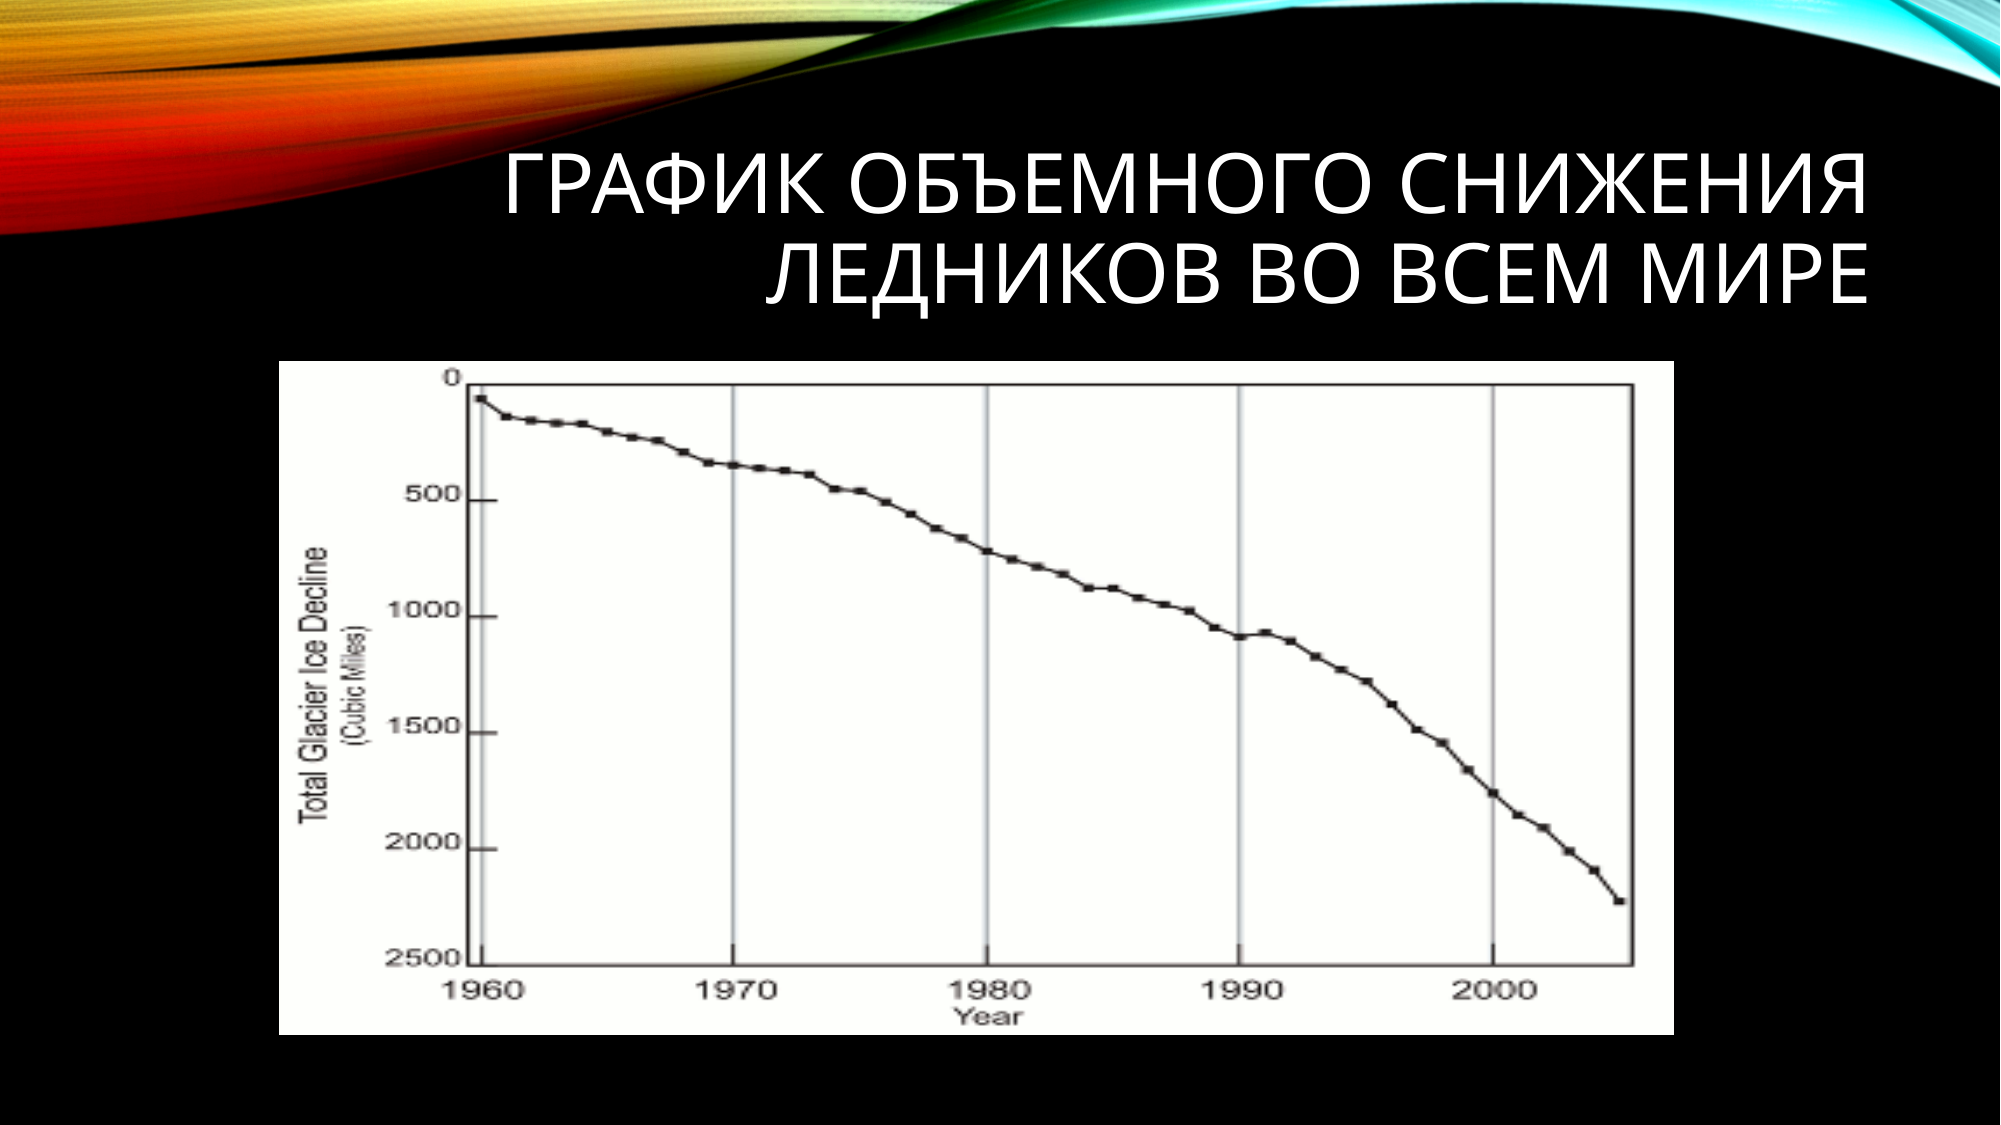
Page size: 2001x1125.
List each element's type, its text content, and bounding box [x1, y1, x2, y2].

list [279, 361, 1674, 1036]
picture [0, 0, 2000, 237]
title График объемного снижения ледников во всем мире [125, 125, 1888, 338]
